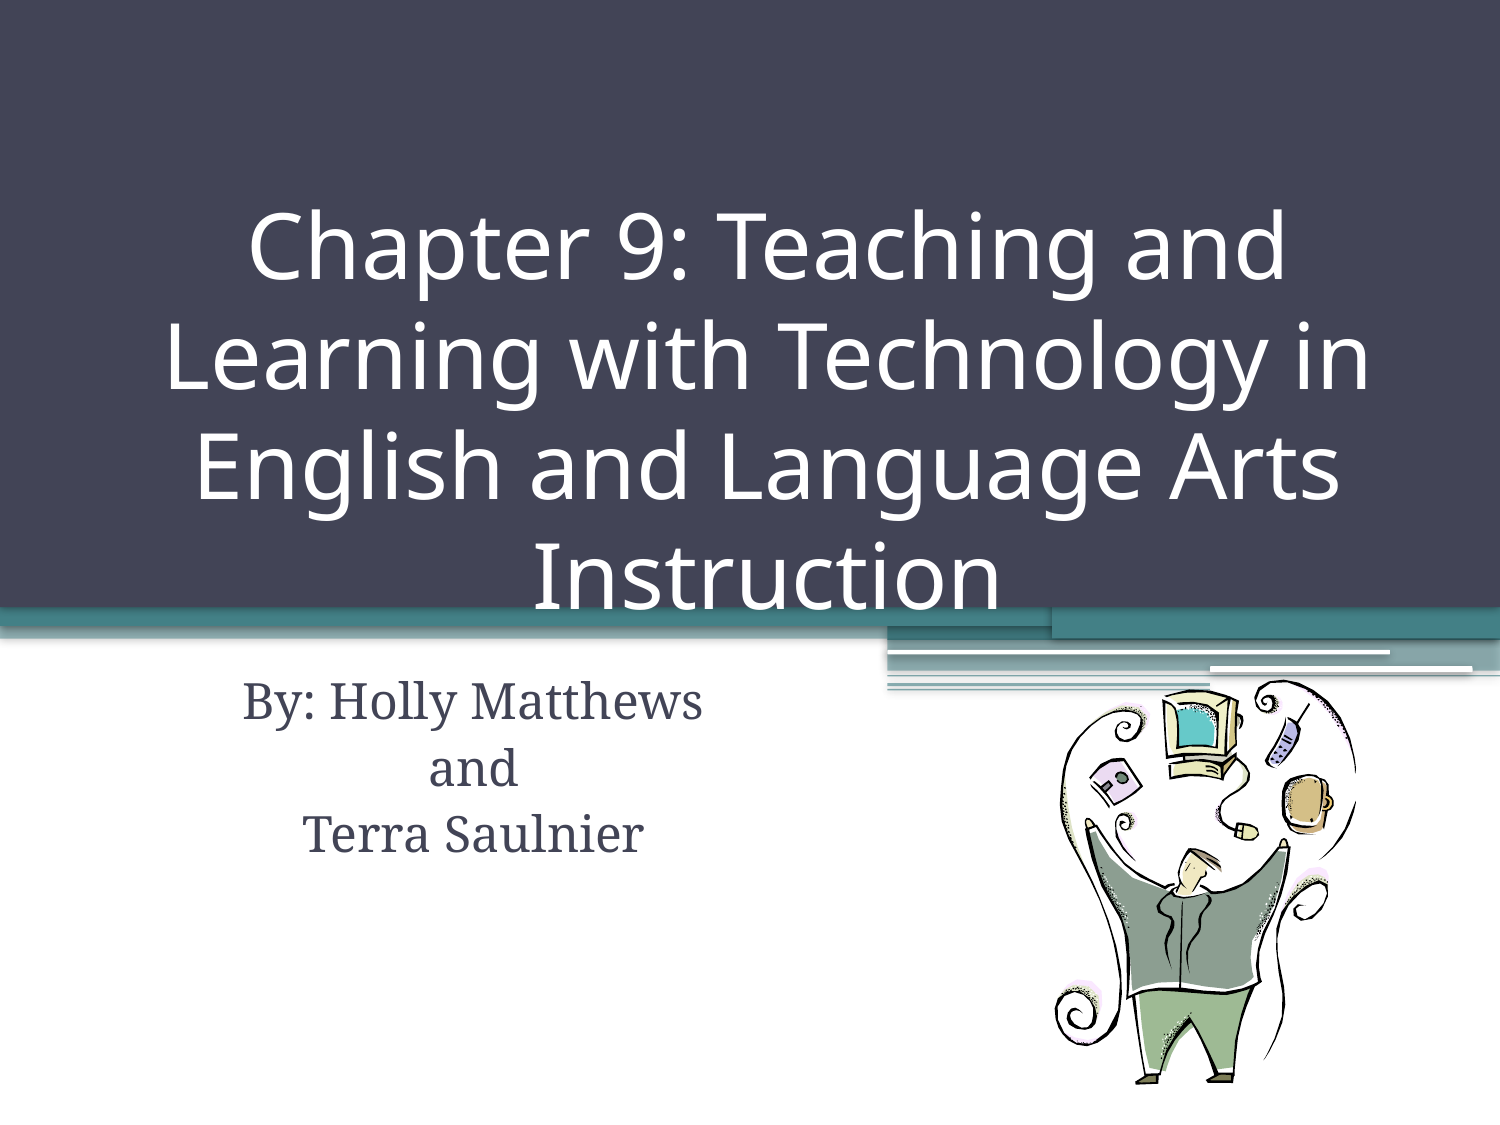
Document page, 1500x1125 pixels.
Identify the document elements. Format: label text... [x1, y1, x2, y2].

subtitle By: Holly Matthews and Terra Saulnier [37, 662, 913, 925]
picture [1049, 674, 1361, 1090]
title Chapter 9: Teaching and Learning with Technology in English and Language Arts Instruction [75, 125, 1463, 636]
